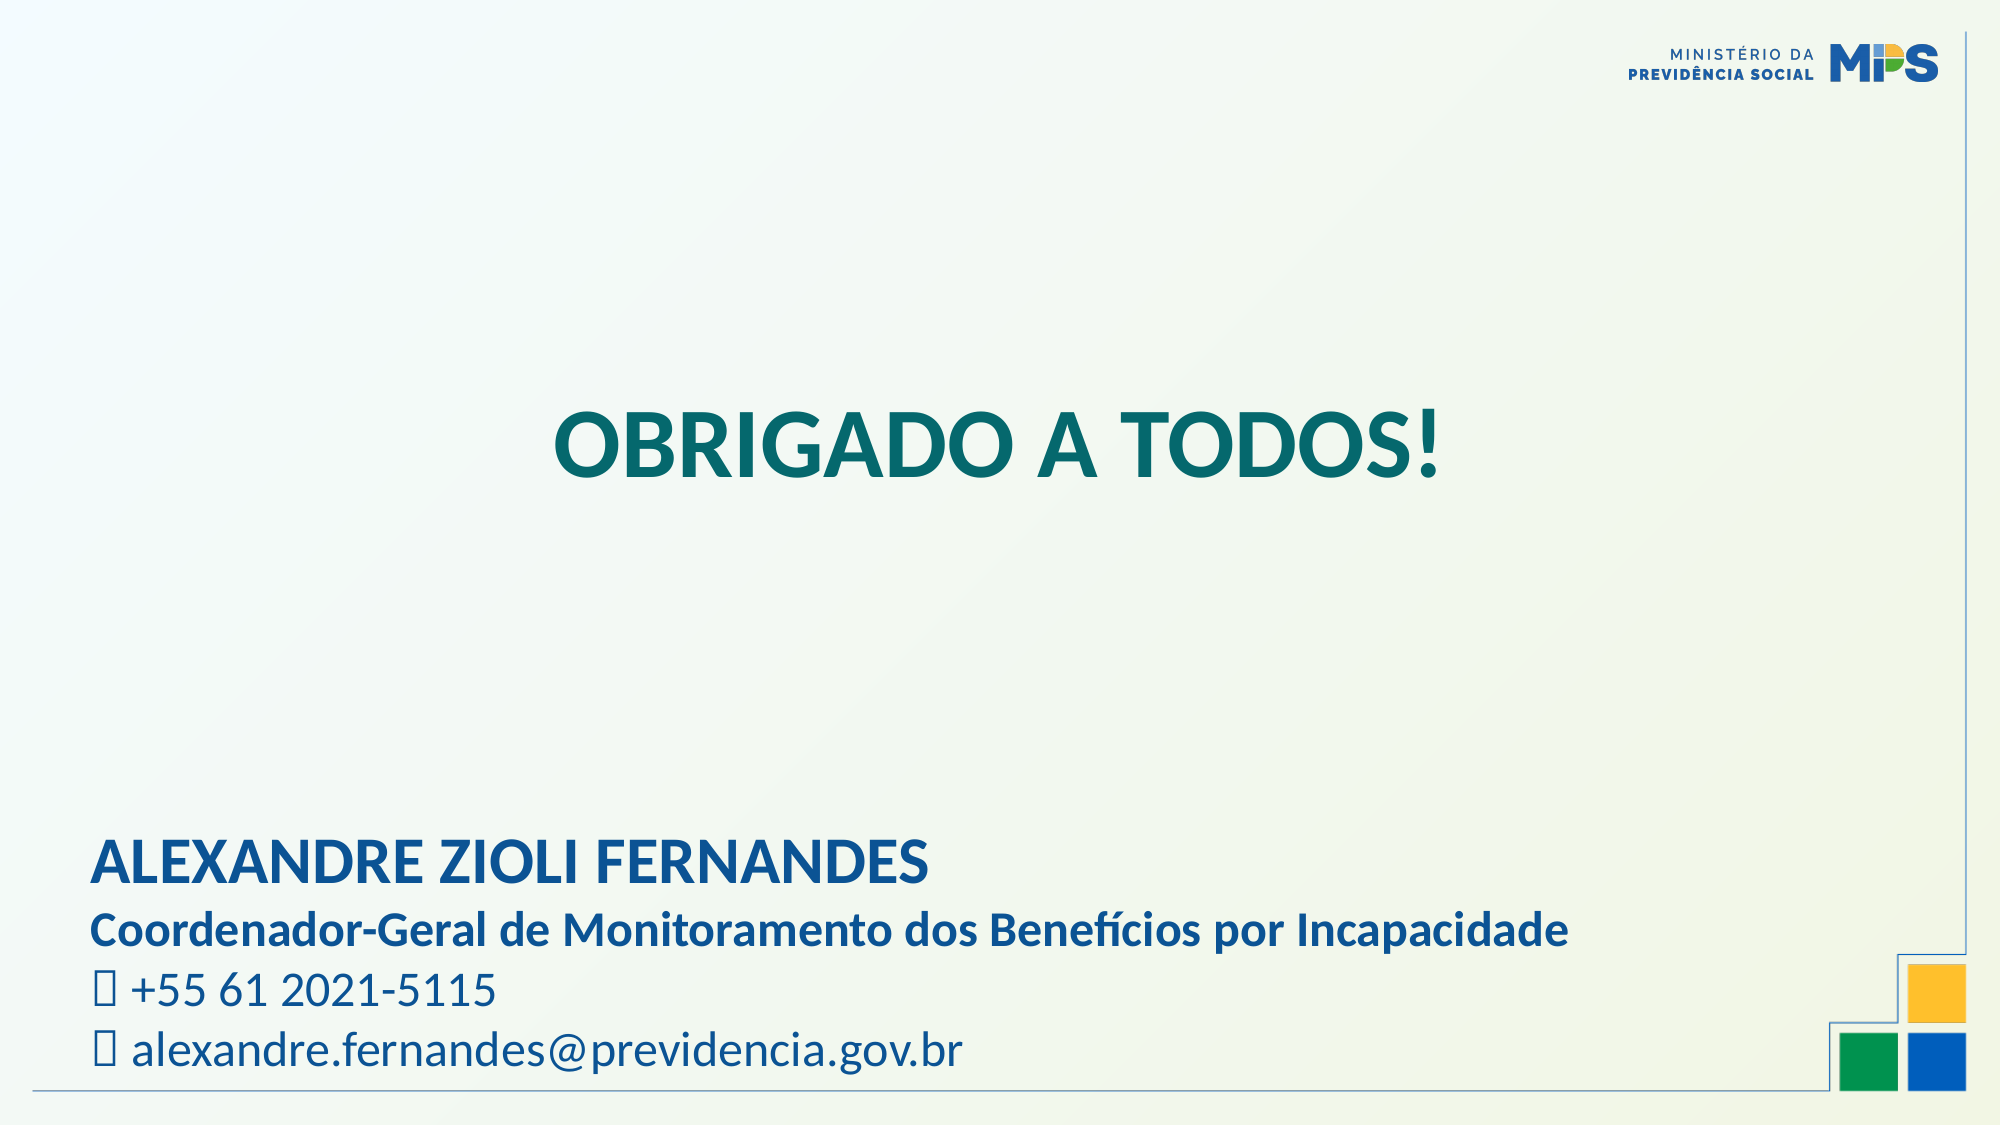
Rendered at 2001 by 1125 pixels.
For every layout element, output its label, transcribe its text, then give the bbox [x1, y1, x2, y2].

title Obrigado A todos! [75, 377, 1925, 518]
picture [0, 0, 2000, 1125]
text_box ALEXANDRE ZIOLI FERNANDES Coordenador-Geral de Monitoramento dos Benefícios por Incapacidade  +55 61 2021-5115  alexandre.fernandes@previdencia.gov.br [75, 809, 1597, 1085]
